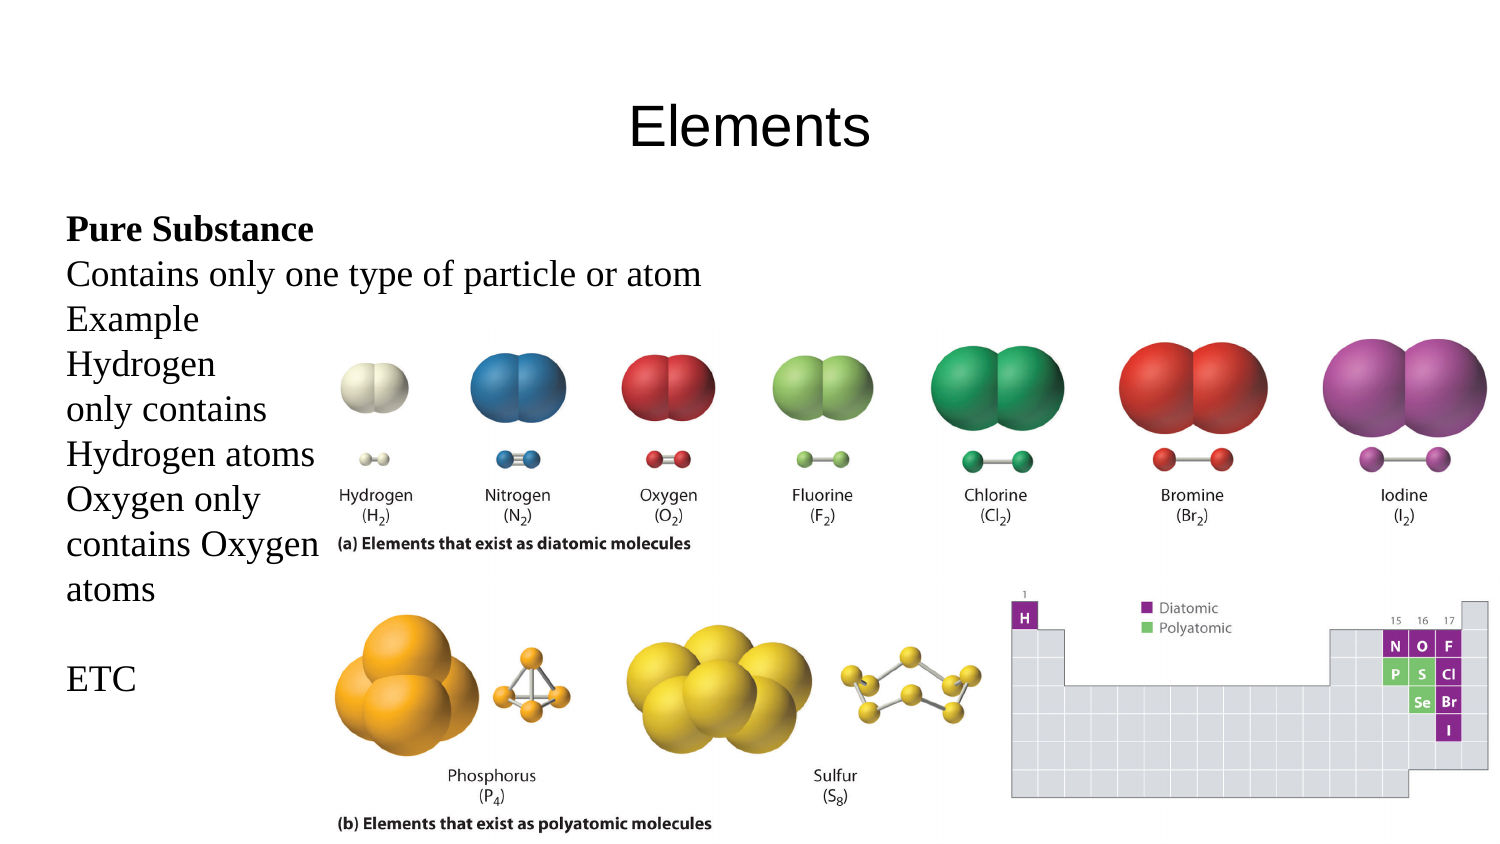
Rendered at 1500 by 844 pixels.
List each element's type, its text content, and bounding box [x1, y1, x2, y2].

list Pure Substance Contains only one type of particle or atom Example Hydrogen only contains Hydrogen atoms Oxygen only contains Oxygen atoms ETC [51, 189, 1449, 750]
picture [326, 324, 1500, 844]
title Elements [51, 72, 1449, 167]
